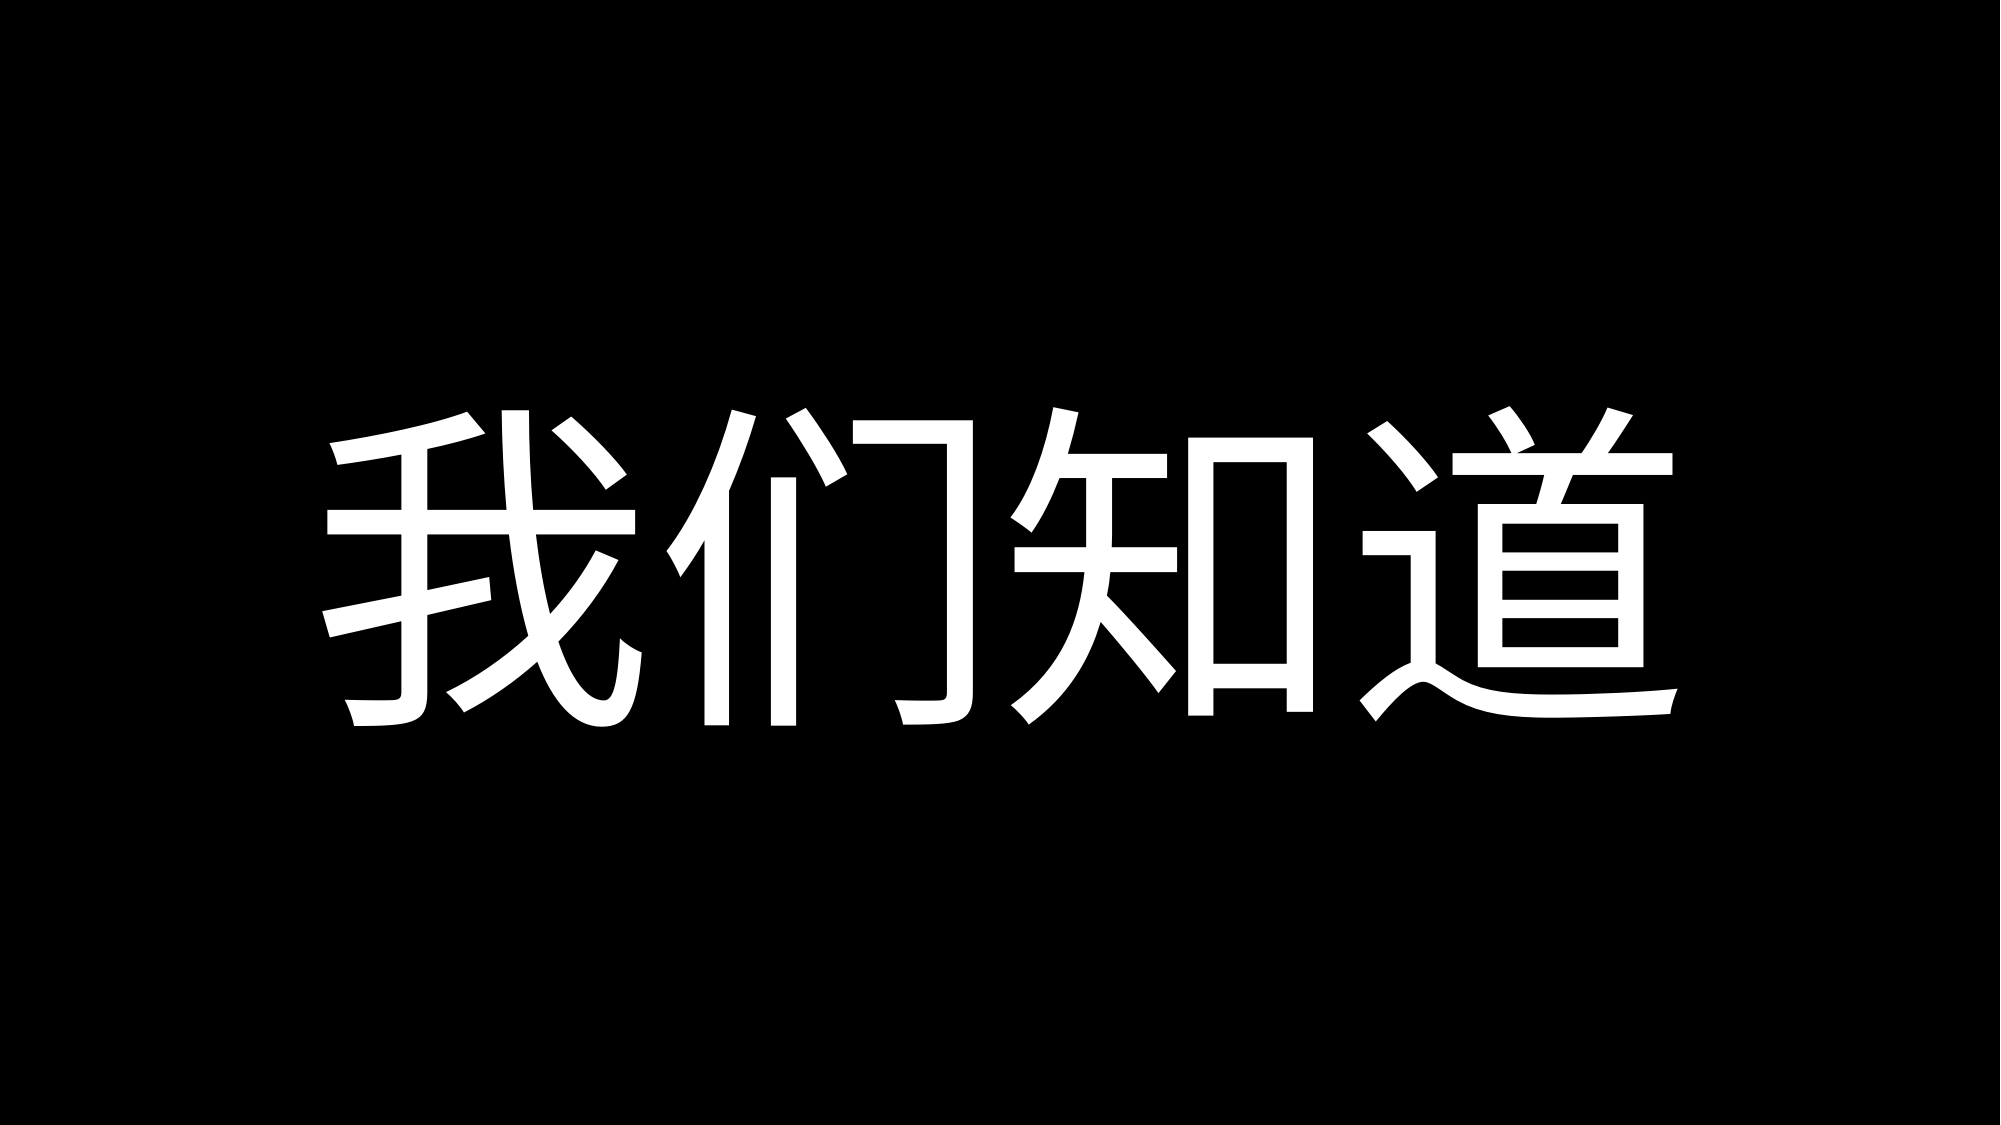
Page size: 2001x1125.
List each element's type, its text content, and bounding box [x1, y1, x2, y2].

text_box 我们知道 [293, 345, 1707, 776]
